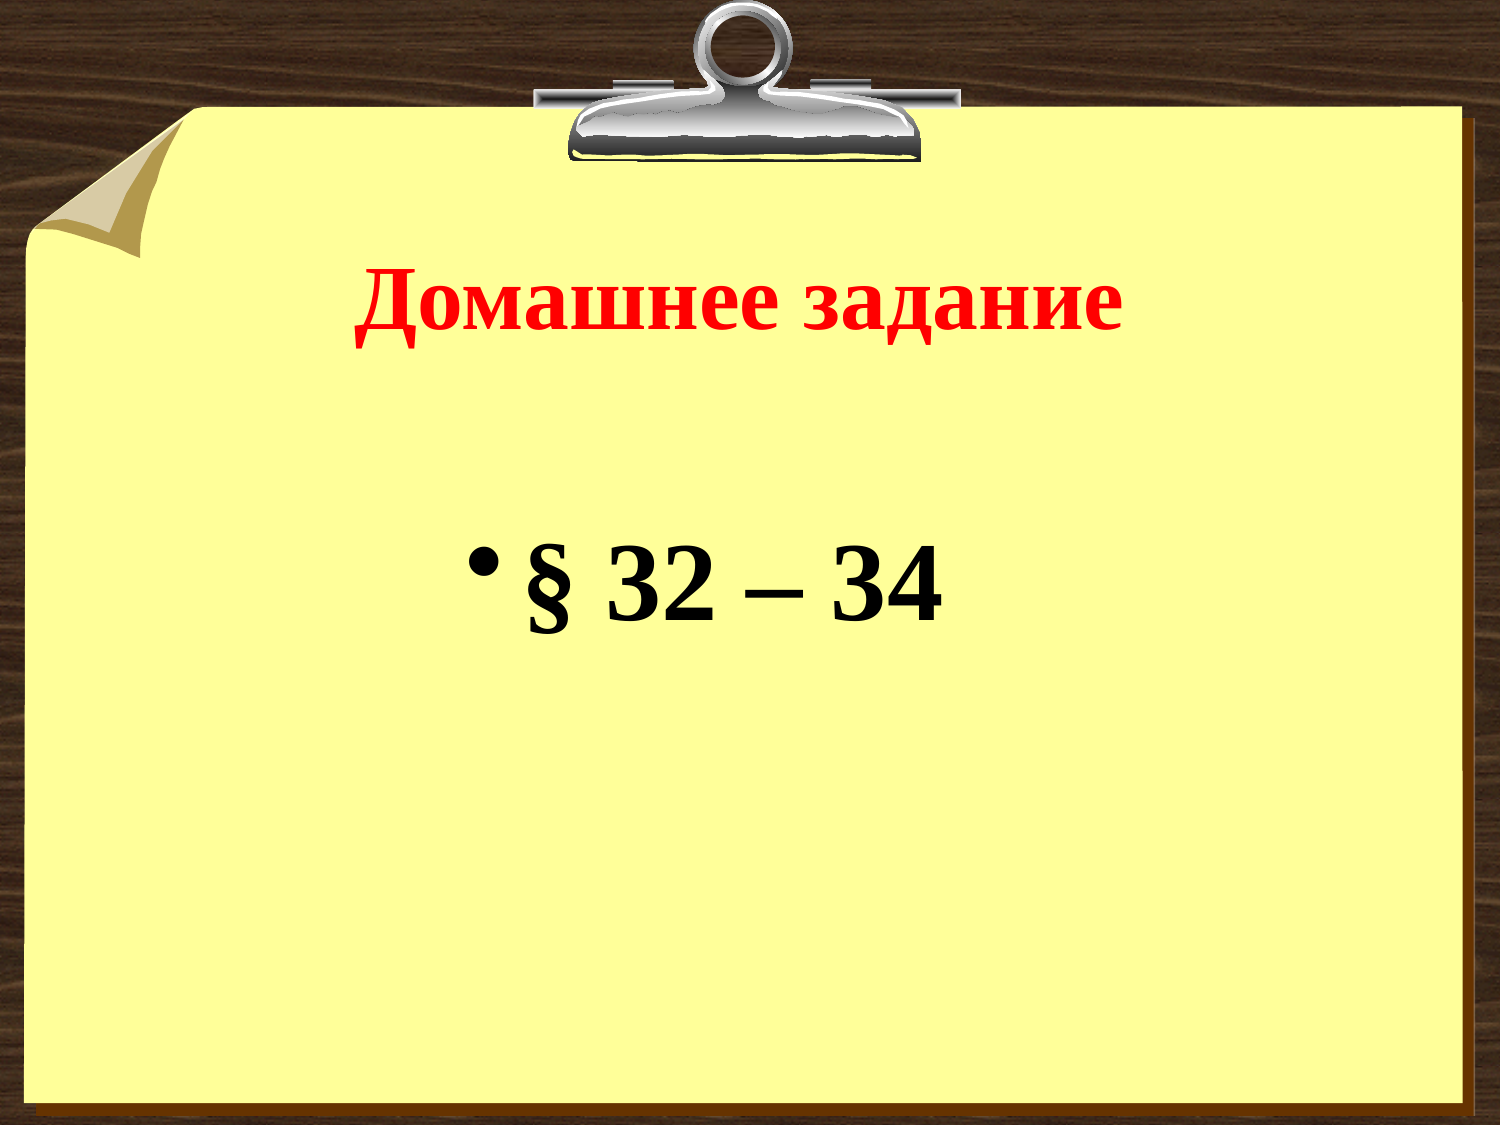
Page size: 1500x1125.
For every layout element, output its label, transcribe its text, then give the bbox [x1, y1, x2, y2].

picture [710, 15, 775, 78]
picture [0, 0, 1500, 1125]
list § 32 – 34 [449, 499, 1019, 688]
title Домашнее задание [77, 199, 1403, 388]
